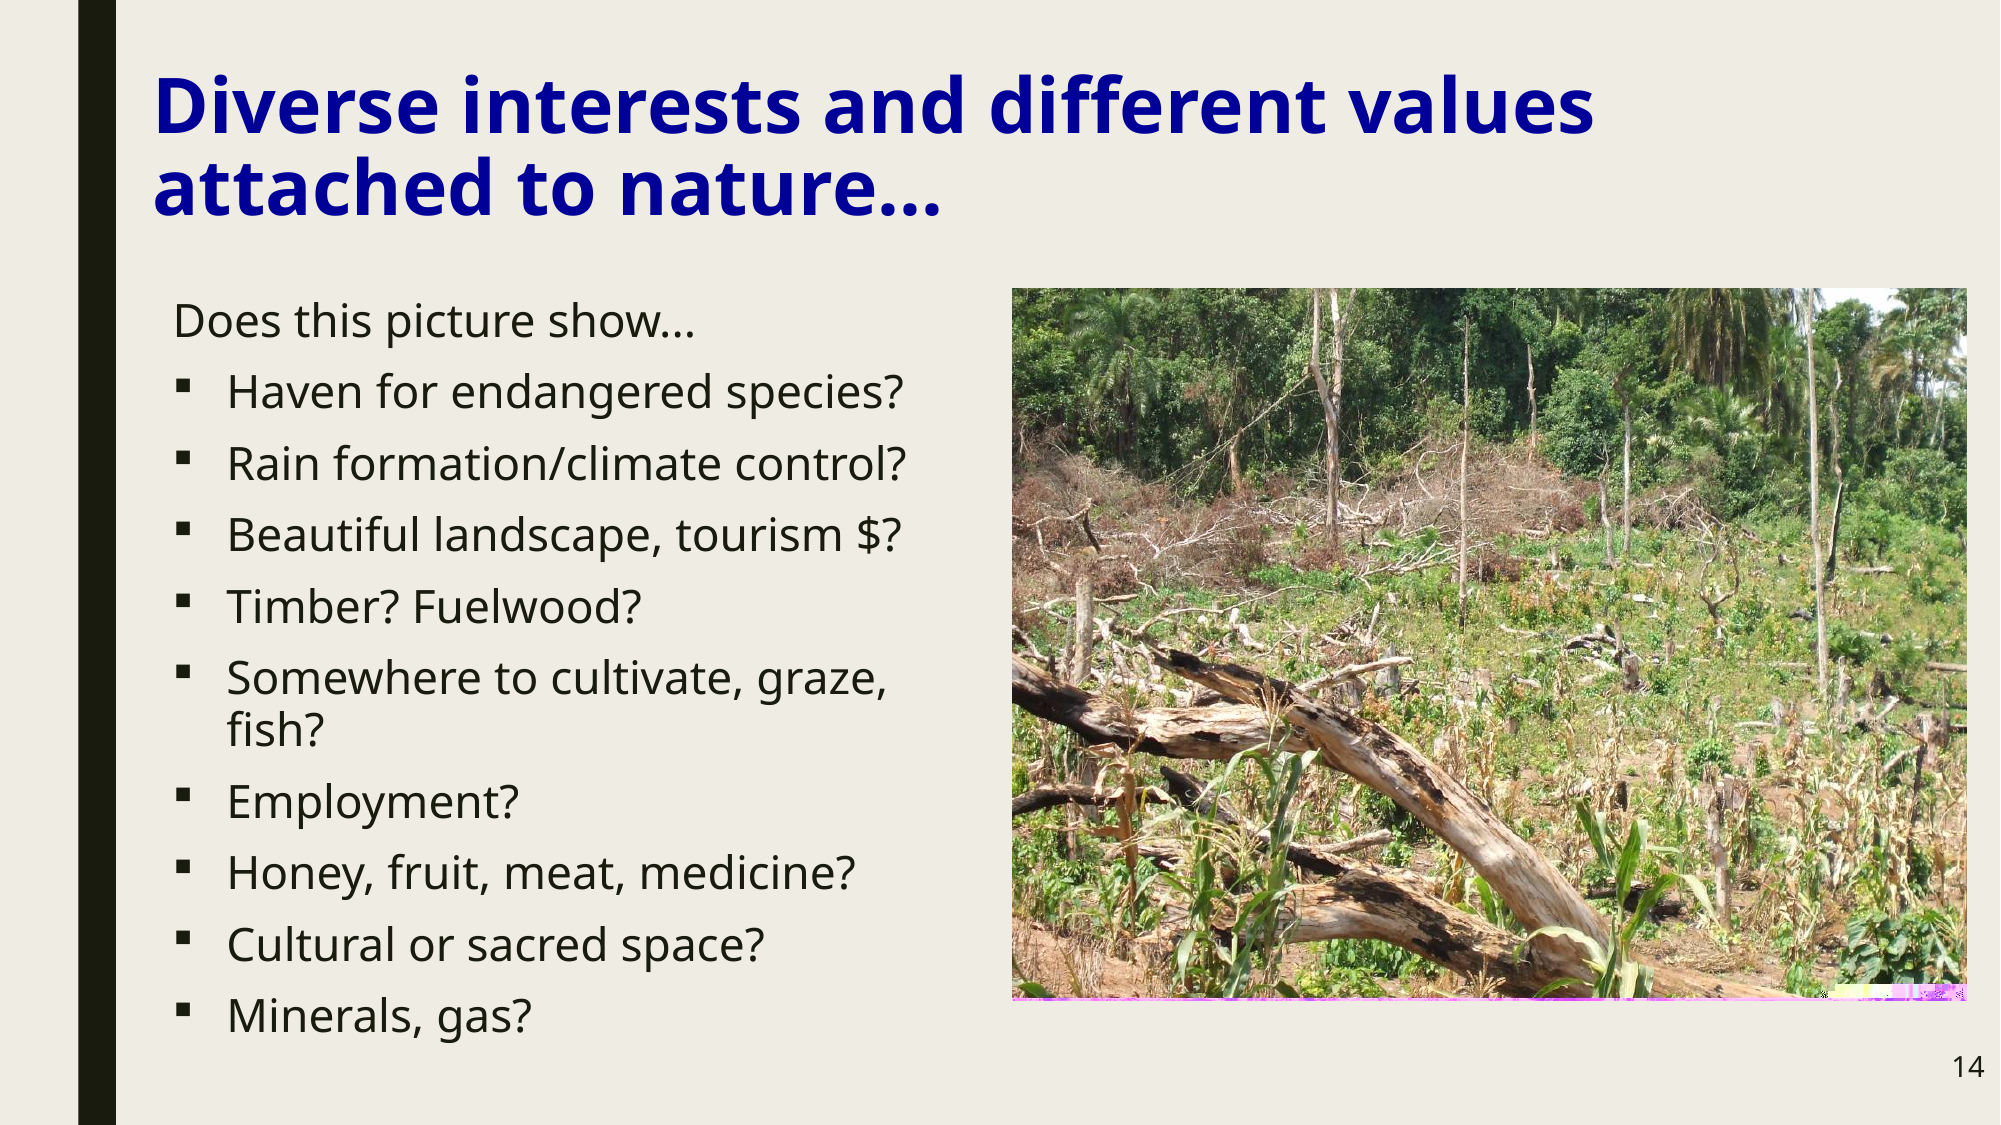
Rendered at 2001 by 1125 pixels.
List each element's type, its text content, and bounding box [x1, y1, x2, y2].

picture [1012, 288, 1967, 1002]
list Does this picture show... Haven for endangered species? Rain formation/climate control? Beautiful landscape, tourism $? Timber? Fuelwood? Somewhere to cultivate, graze, fish? Employment? Honey, fruit, meat, medicine? Cultural or sacred space? Minerals, gas? [157, 288, 1013, 1066]
title Diverse interests and different values attached to nature... [137, 59, 1863, 240]
slide_number 14 [1881, 1011, 2000, 1125]
